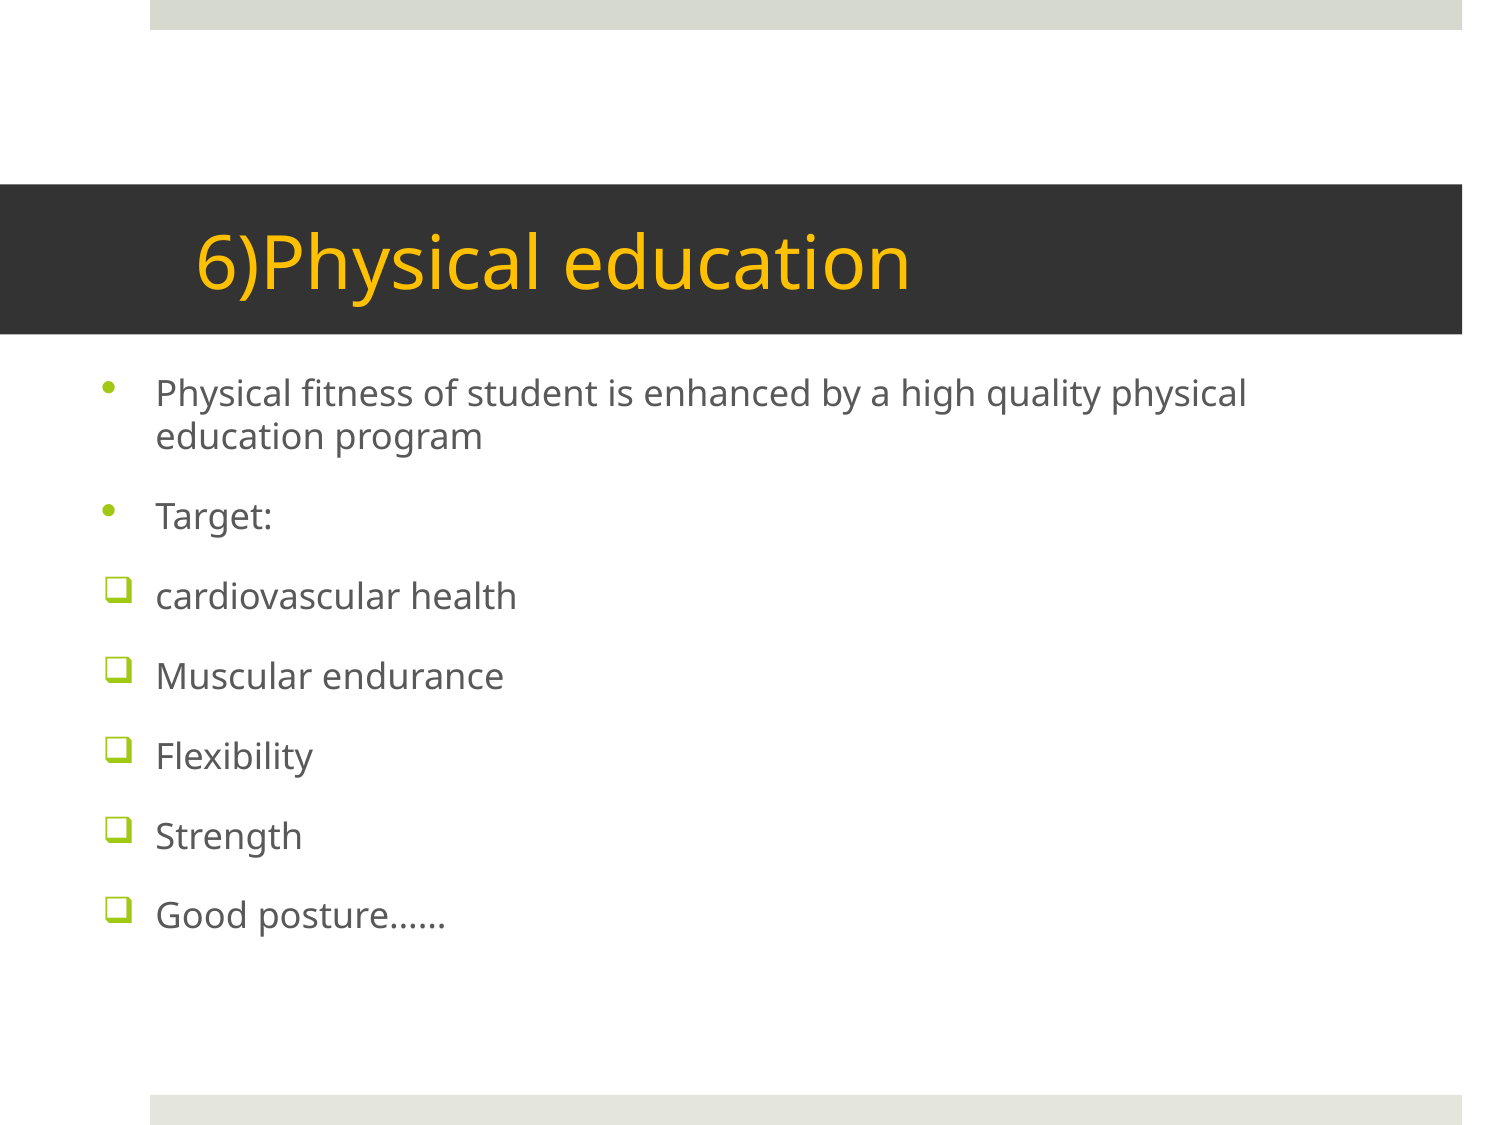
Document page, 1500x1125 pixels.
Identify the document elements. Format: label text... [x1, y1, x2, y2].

title 6)Physical education [0, 184, 1463, 335]
list Physical fitness of student is enhanced by a high quality physical education program Target: cardiovascular health Muscular endurance Flexibility Strength Good posture…… [87, 362, 1432, 1028]
